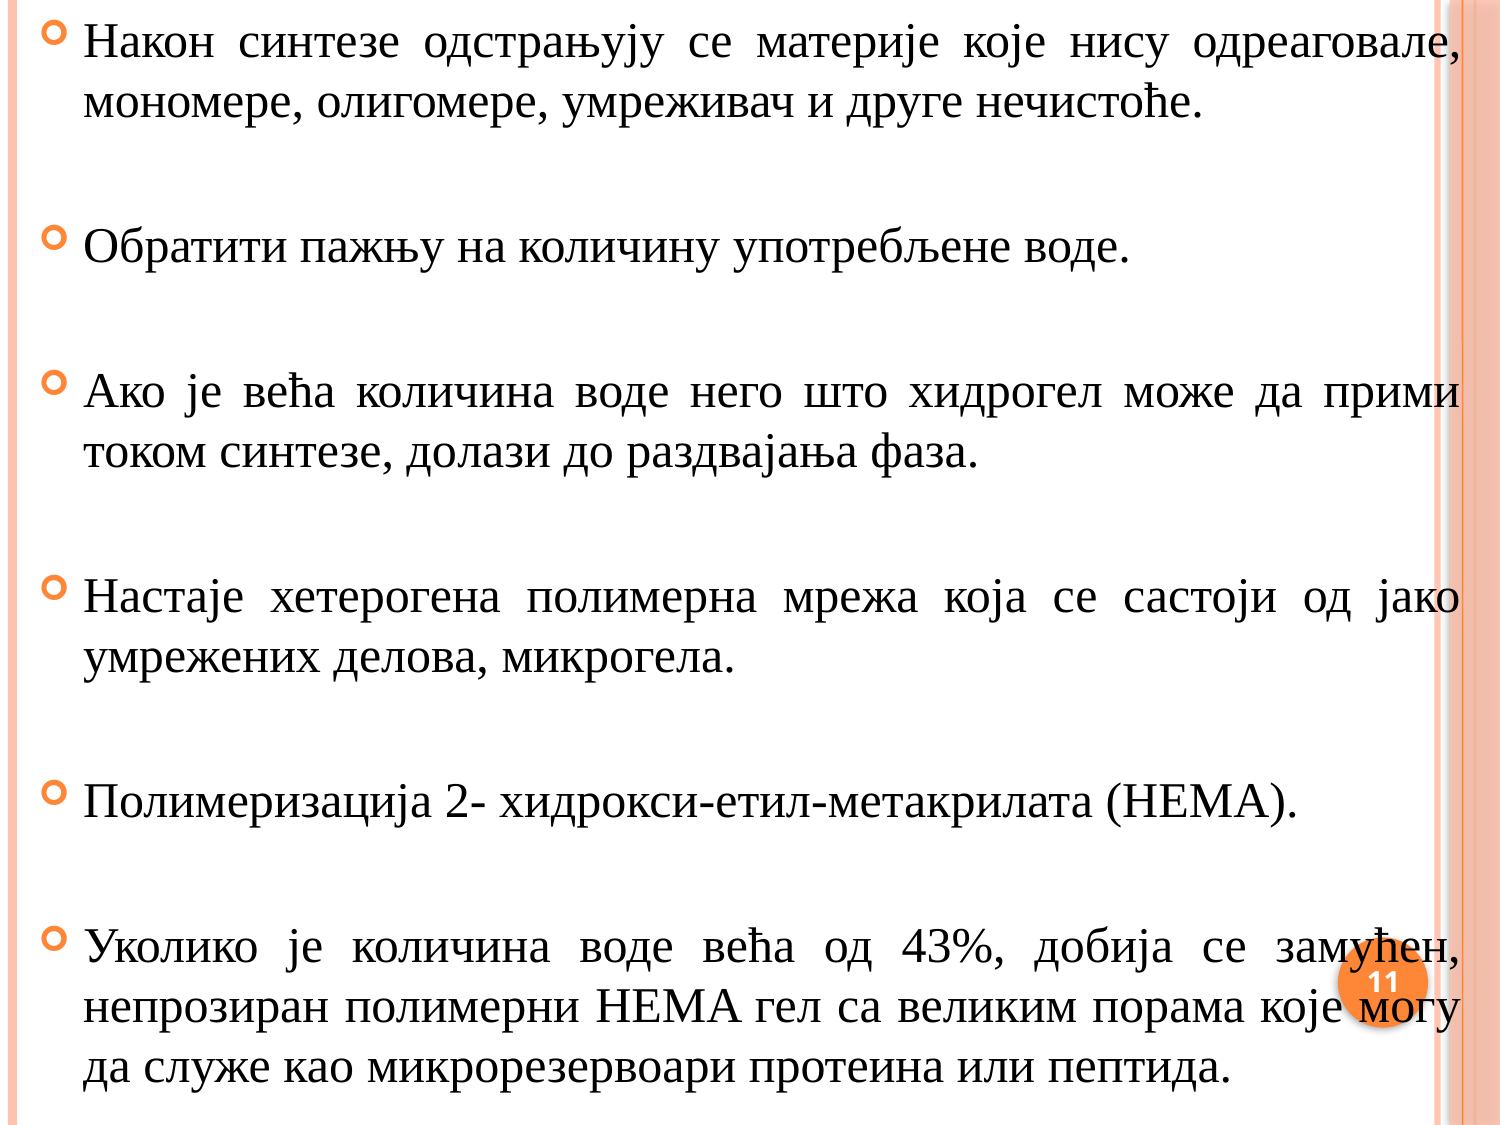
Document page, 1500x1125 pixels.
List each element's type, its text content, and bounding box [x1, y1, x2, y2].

list Након синтезе одстрањују се материје које нису одреаговале, мономере, олигомере, умреживач и друге нечистоће. Обратити пажњу на количину употребљене воде. Ако је већа количина воде него што хидрогел може да прими током синтезе, долази до раздвајања фаза. Настаје хетерогена полимерна мрежа која се састоји од јако умрежених делова, микрогела. Полимеризација 2- хидрокси-етил-метакрилата (HEMA). Уколико је количина воде већа од 43%, добија се замућен, непрозиран полимерни HEMA гел са великим порама које могу да служе као микрорезервоари протеина или пептида. [23, 0, 1477, 1125]
